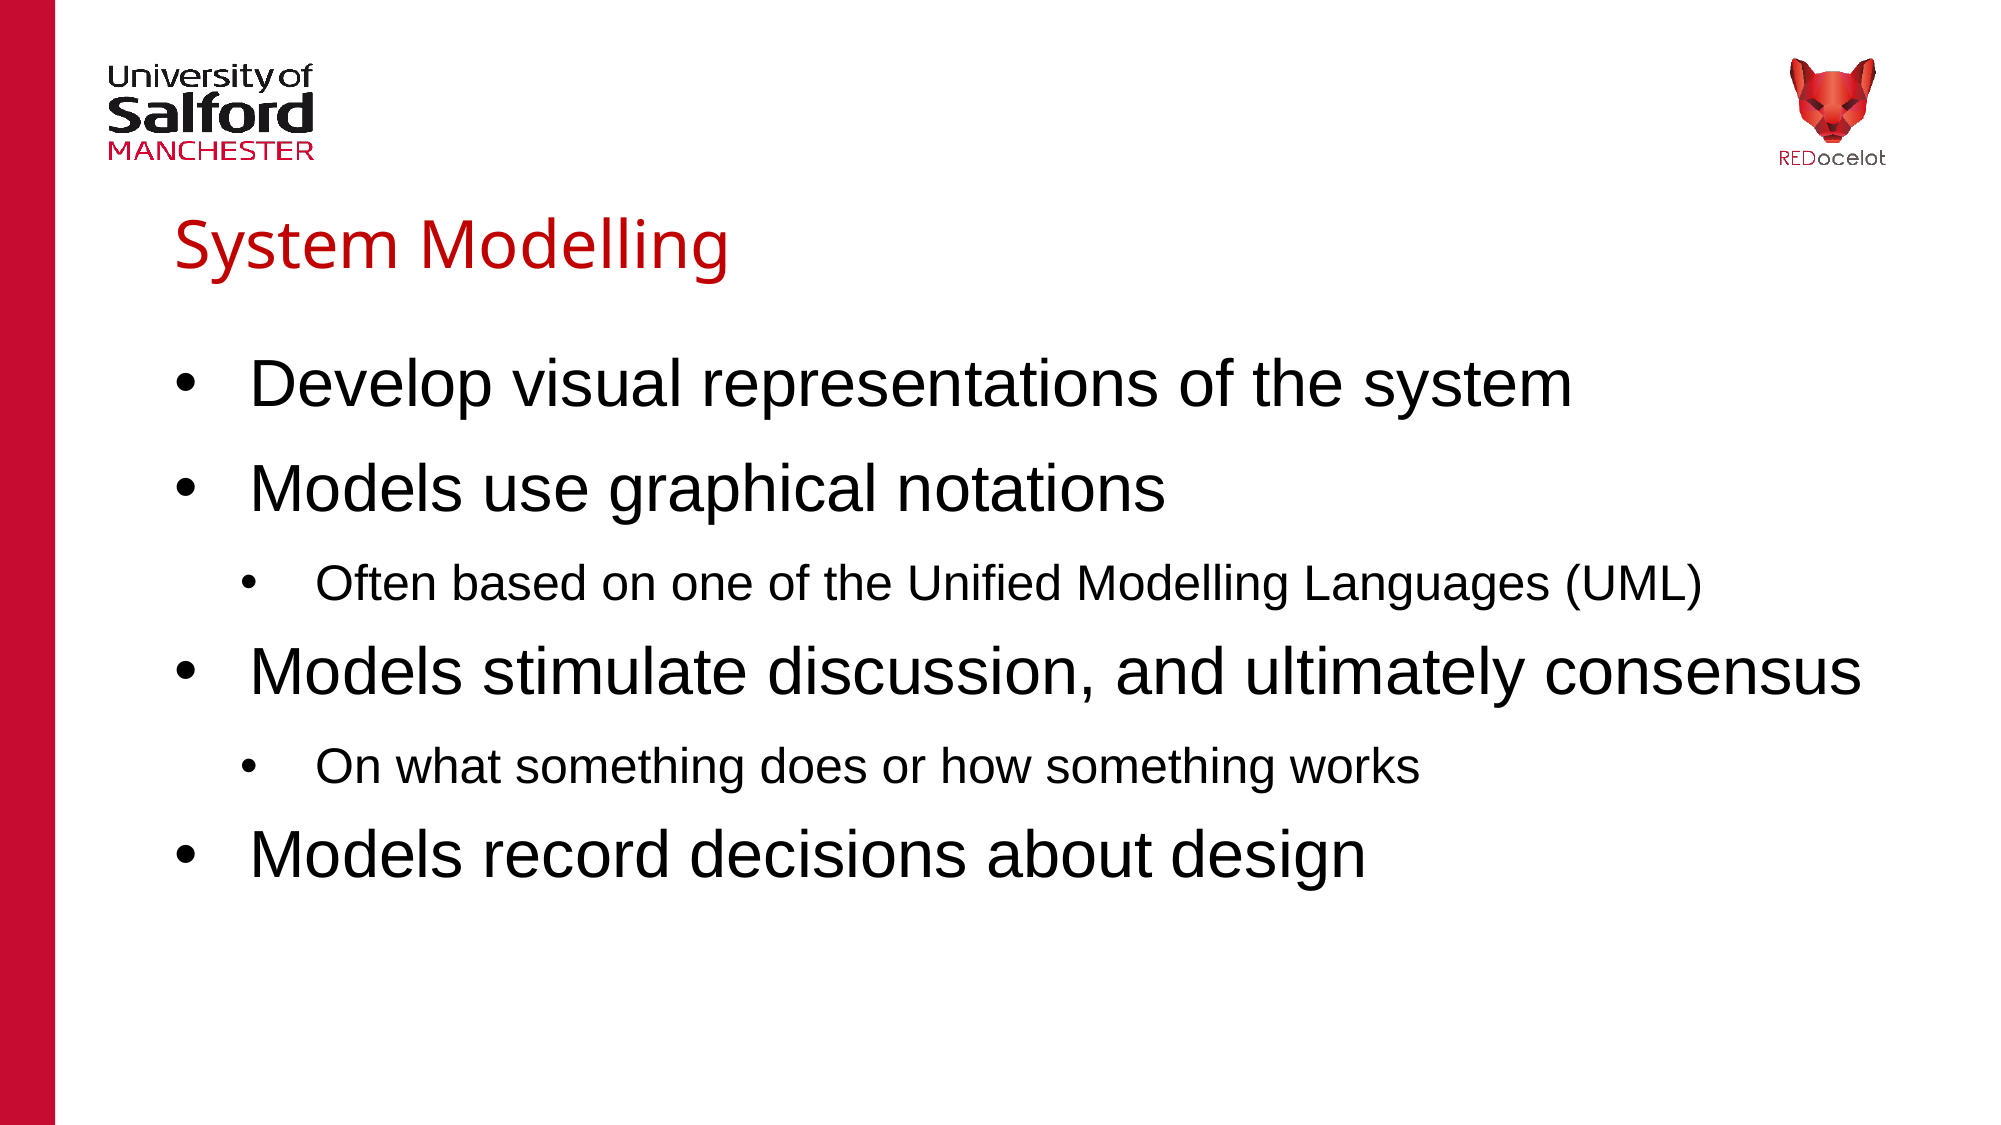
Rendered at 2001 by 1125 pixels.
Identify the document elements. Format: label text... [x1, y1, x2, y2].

picture [60, 27, 362, 196]
title System Modelling [159, 201, 1899, 310]
list Develop visual representations of the system Models use graphical notations Often based on one of the Unified Modelling Languages (UML) Models stimulate discussion, and ultimately consensus On what something does or how something works Models record decisions about design [159, 340, 1899, 1004]
picture [1766, 43, 1899, 180]
